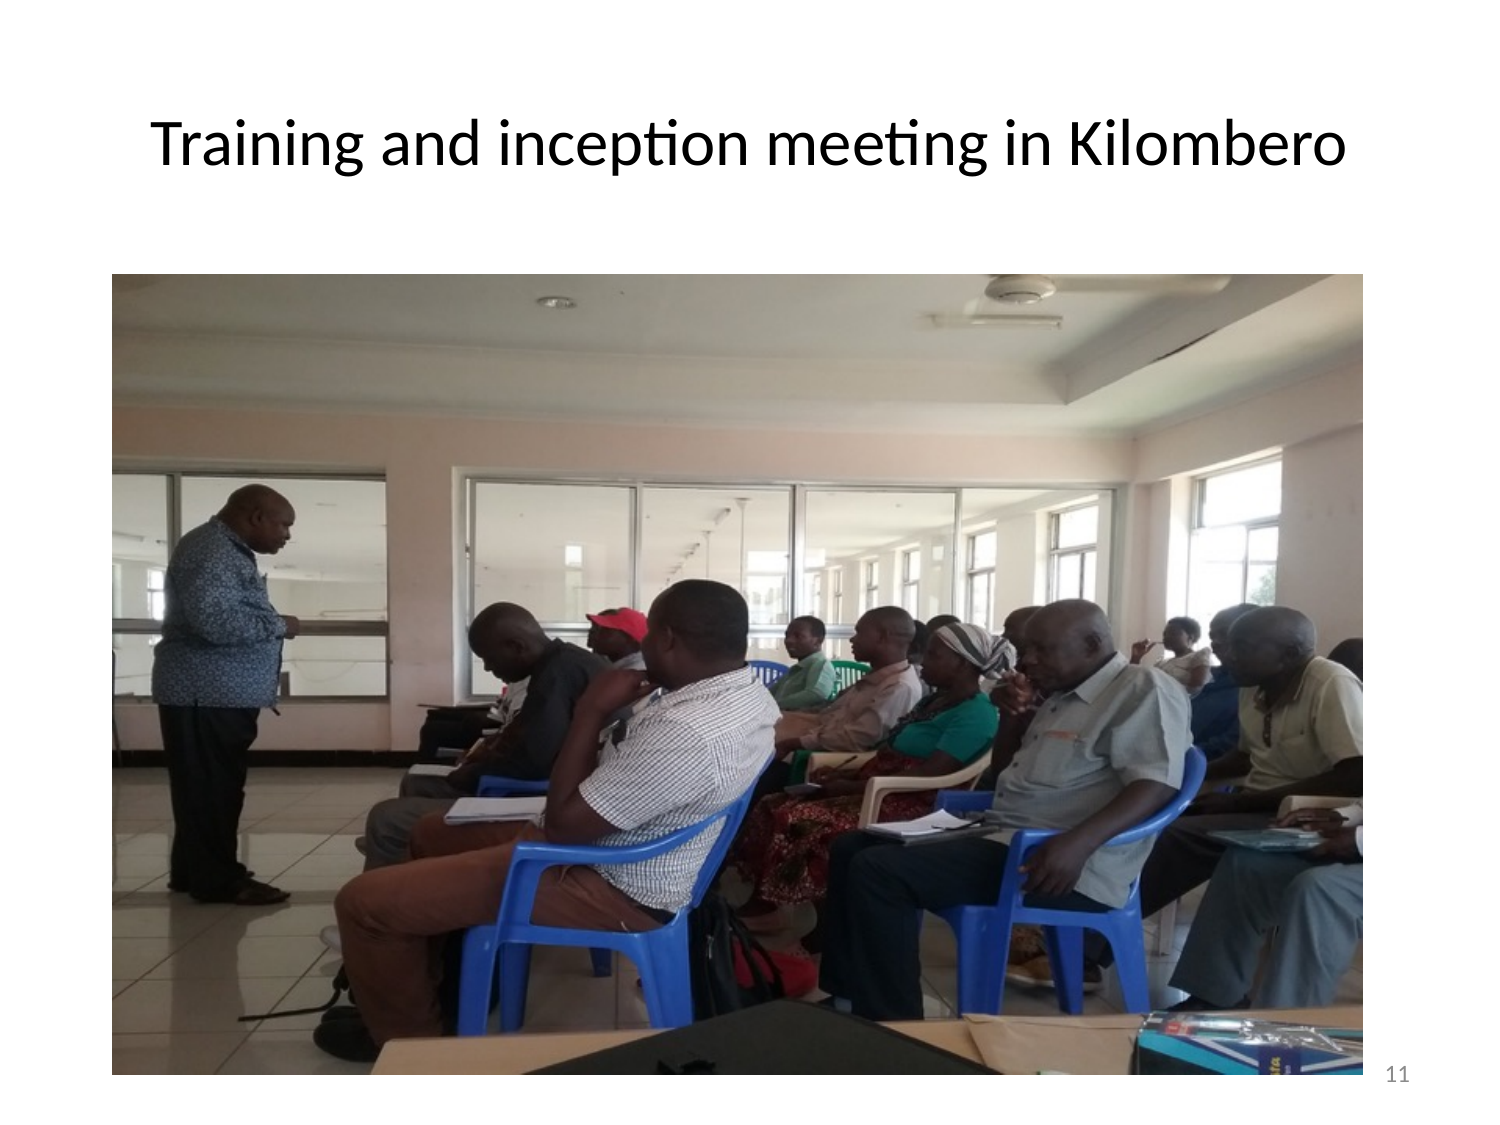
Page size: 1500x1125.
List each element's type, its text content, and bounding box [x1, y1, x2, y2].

picture [112, 274, 1363, 1075]
slide_number 11 [1074, 1042, 1425, 1103]
title Training and inception meeting in Kilombero [75, 45, 1425, 233]
